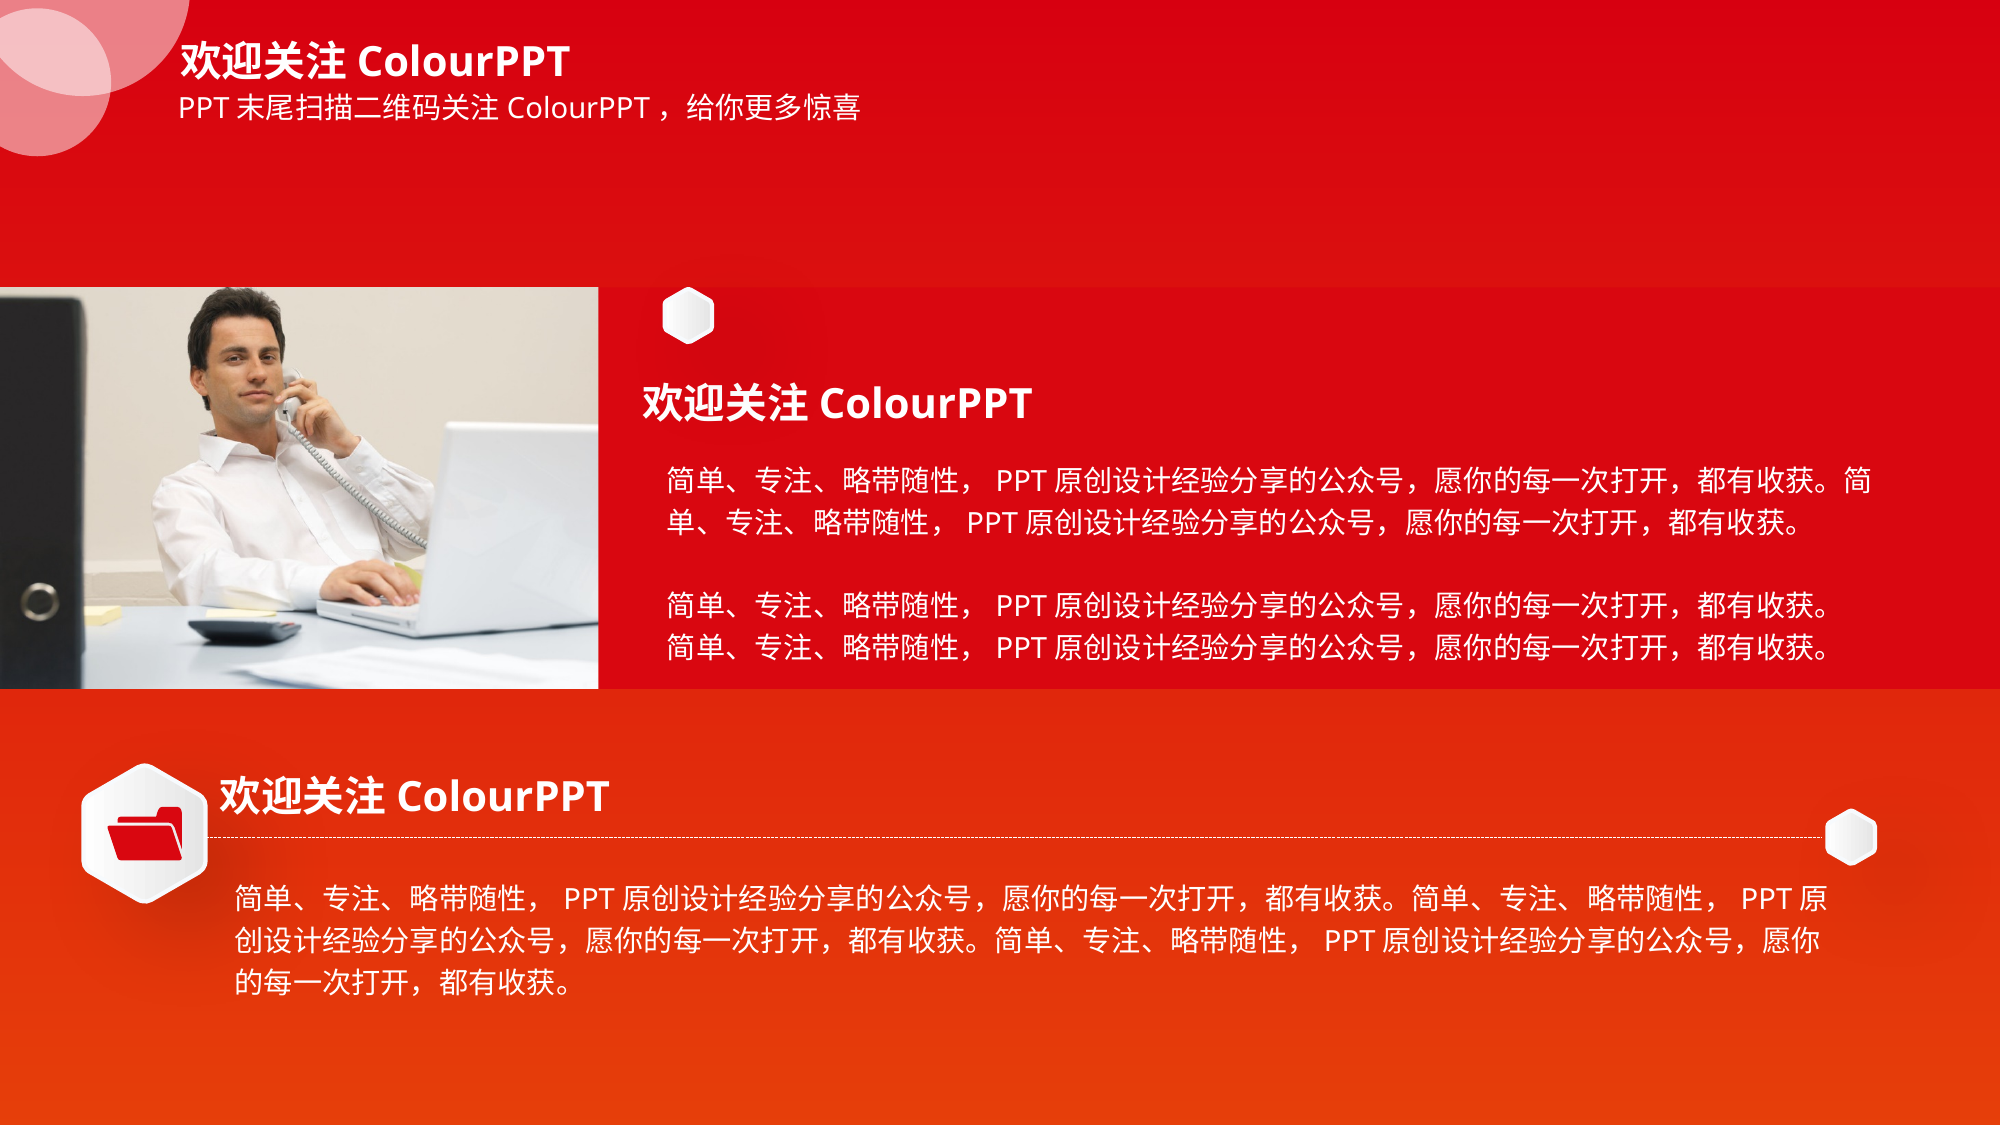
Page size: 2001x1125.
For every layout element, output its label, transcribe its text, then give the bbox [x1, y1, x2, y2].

text_box 简单、专注、略带随性，PPT原创设计经验分享的公众号，愿你的每一次打开，都有收获。简单、专注、略带随性，PPT原创设计经验分享的公众号，愿你的每一次打开，都有收获。 简单、专注、略带随性，PPT原创设计经验分享的公众号，愿你的每一次打开，都有收获。 简单、专注、略带随性，PPT原创设计经验分享的公众号，愿你的每一次打开，都有收获。 [652, 447, 1916, 714]
text_box 欢迎关注ColourPPT [204, 762, 625, 828]
text_box 欢迎关注ColourPPT [191, 27, 586, 82]
text_box 欢迎关注ColourPPT [627, 369, 1048, 435]
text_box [83, 765, 206, 902]
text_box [0, 0, 191, 157]
text_box [597, 286, 2000, 690]
text_box [663, 288, 714, 343]
text_box PPT末尾扫描二维码关注ColourPPT，给你更多惊喜 [191, 82, 877, 132]
text_box [1826, 809, 1877, 865]
text_box 简单、专注、略带随性，PPT原创设计经验分享的公众号，愿你的每一次打开，都有收获。简单、专注、略带随性，PPT原创设计经验分享的公众号，愿你的每一次打开，都有收获。简单、专注、略带随性，PPT原创设计经验分享的公众号，愿你的每一次打开，都有收获。 [219, 866, 1852, 1049]
picture [0, 287, 599, 689]
